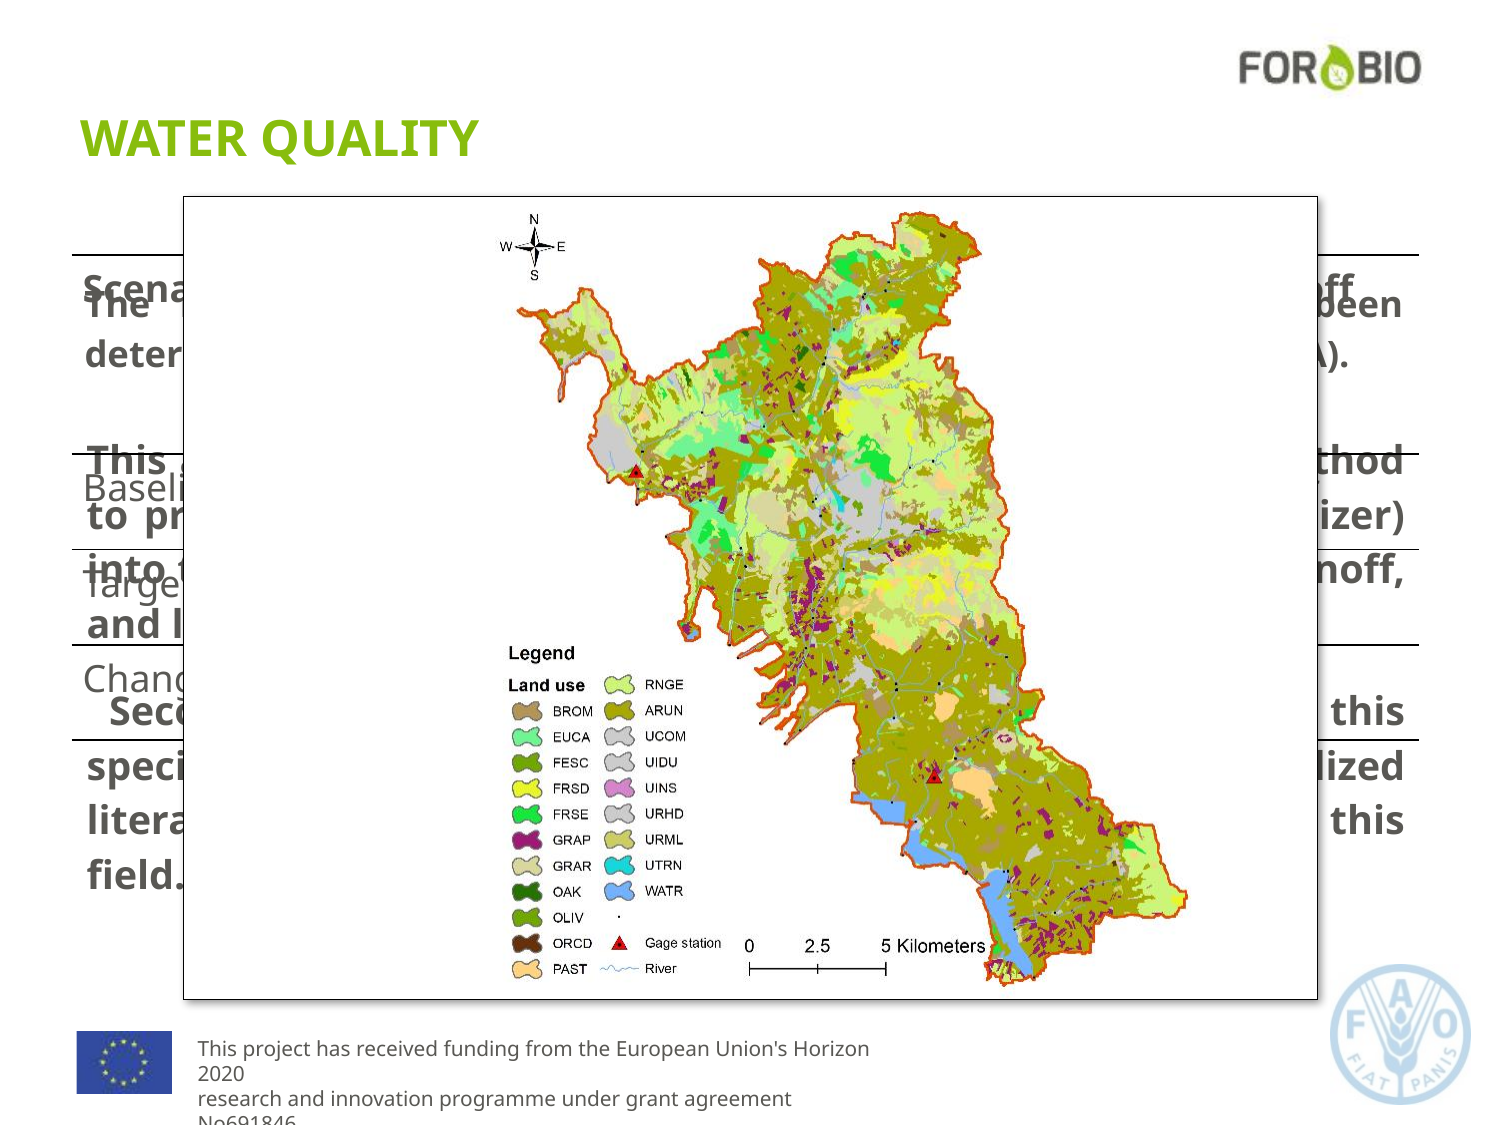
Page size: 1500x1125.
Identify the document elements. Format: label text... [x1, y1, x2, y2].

table_cell Target scenario [72, 550, 177, 644]
table_header Scenario [72, 256, 177, 453]
picture [1330, 963, 1471, 1105]
title WATER QUALITY [64, 42, 1235, 231]
picture [1187, 23, 1473, 114]
table_cell Baseline scenario [72, 455, 177, 549]
picture [182, 195, 1318, 1000]
table_cell Change [72, 646, 177, 739]
table_header Surface runoff [1327, 256, 1419, 453]
table_cell 68 mm/yr [1327, 550, 1419, 644]
table_cell +5.7% [1327, 646, 1419, 739]
table_cell 64.3 mm/yr [1327, 455, 1419, 549]
picture [76, 1031, 172, 1094]
